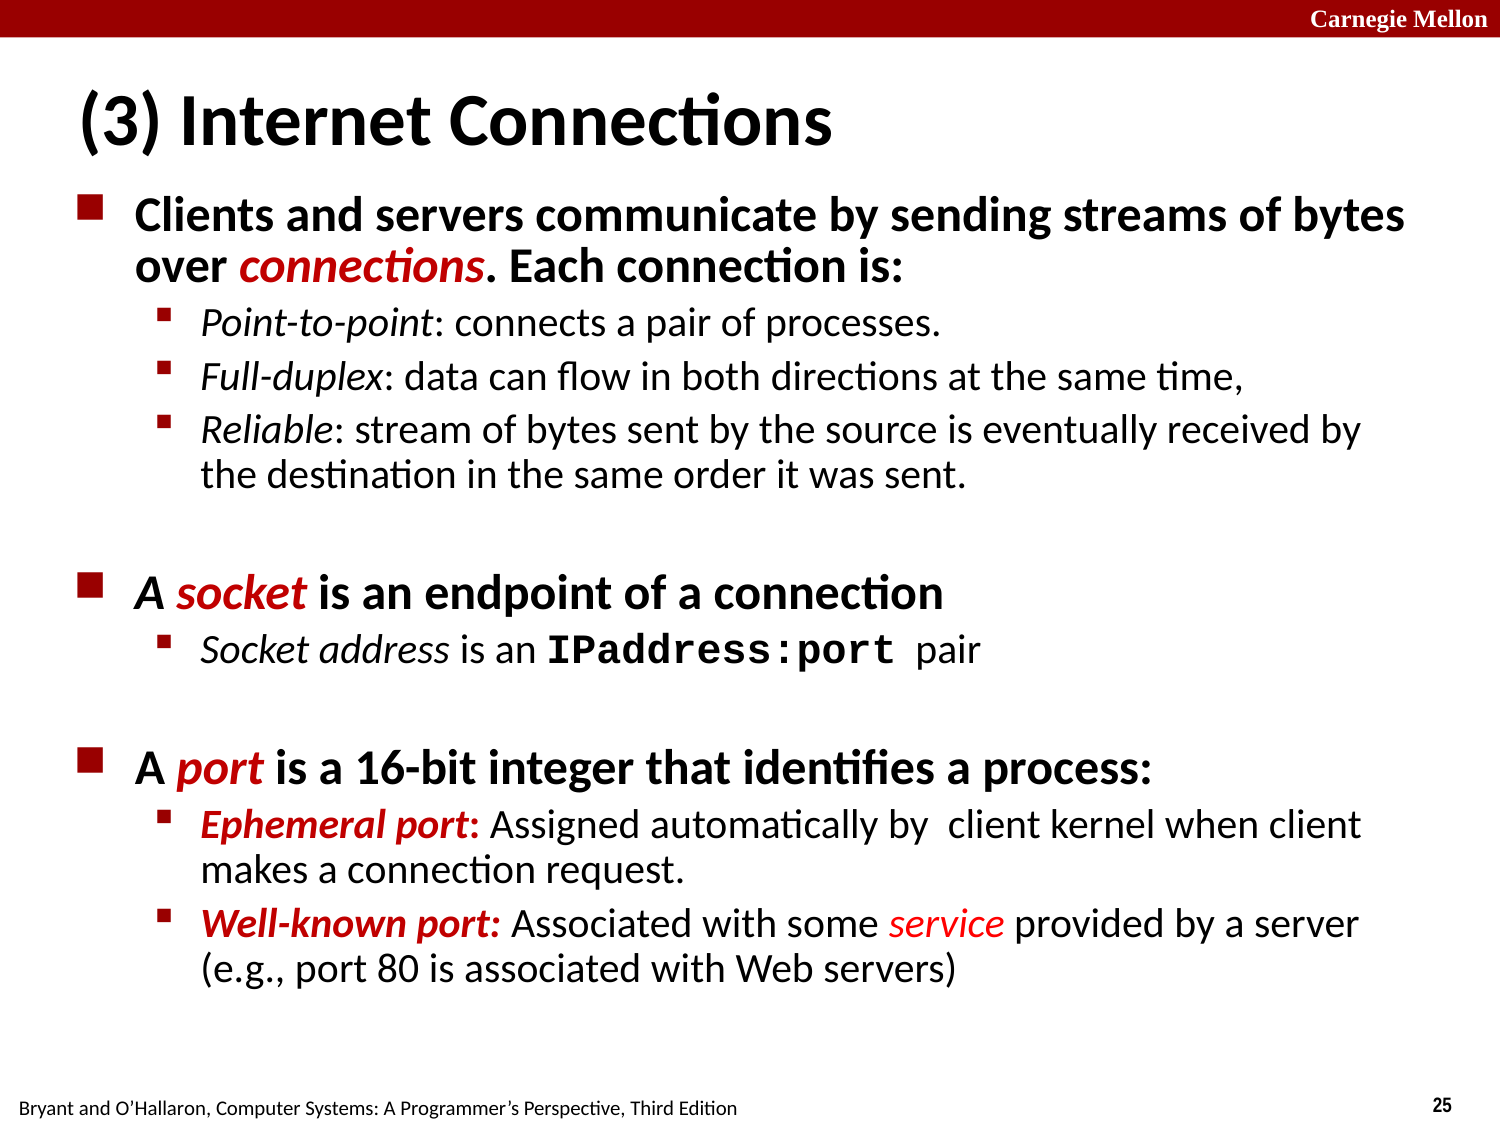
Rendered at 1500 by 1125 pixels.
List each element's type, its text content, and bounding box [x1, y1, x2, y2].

title (3) Internet Connections [63, 68, 1176, 163]
list Clients and servers communicate by sending streams of bytes over connections. Each connection is: Point-to-point: connects a pair of processes. Full-duplex: data can flow in both directions at the same time, Reliable: stream of bytes sent by the source is eventually received by the destination in the same order it was sent. A socket is an endpoint of a connection Socket address is an IPaddress:port pair A port is a 16-bit integer that identifies a process: Ephemeral port: Assigned automatically by client kernel when client makes a connection request. Well-known port: Associated with some service provided by a server (e.g., port 80 is associated with Web servers) [63, 182, 1427, 1084]
